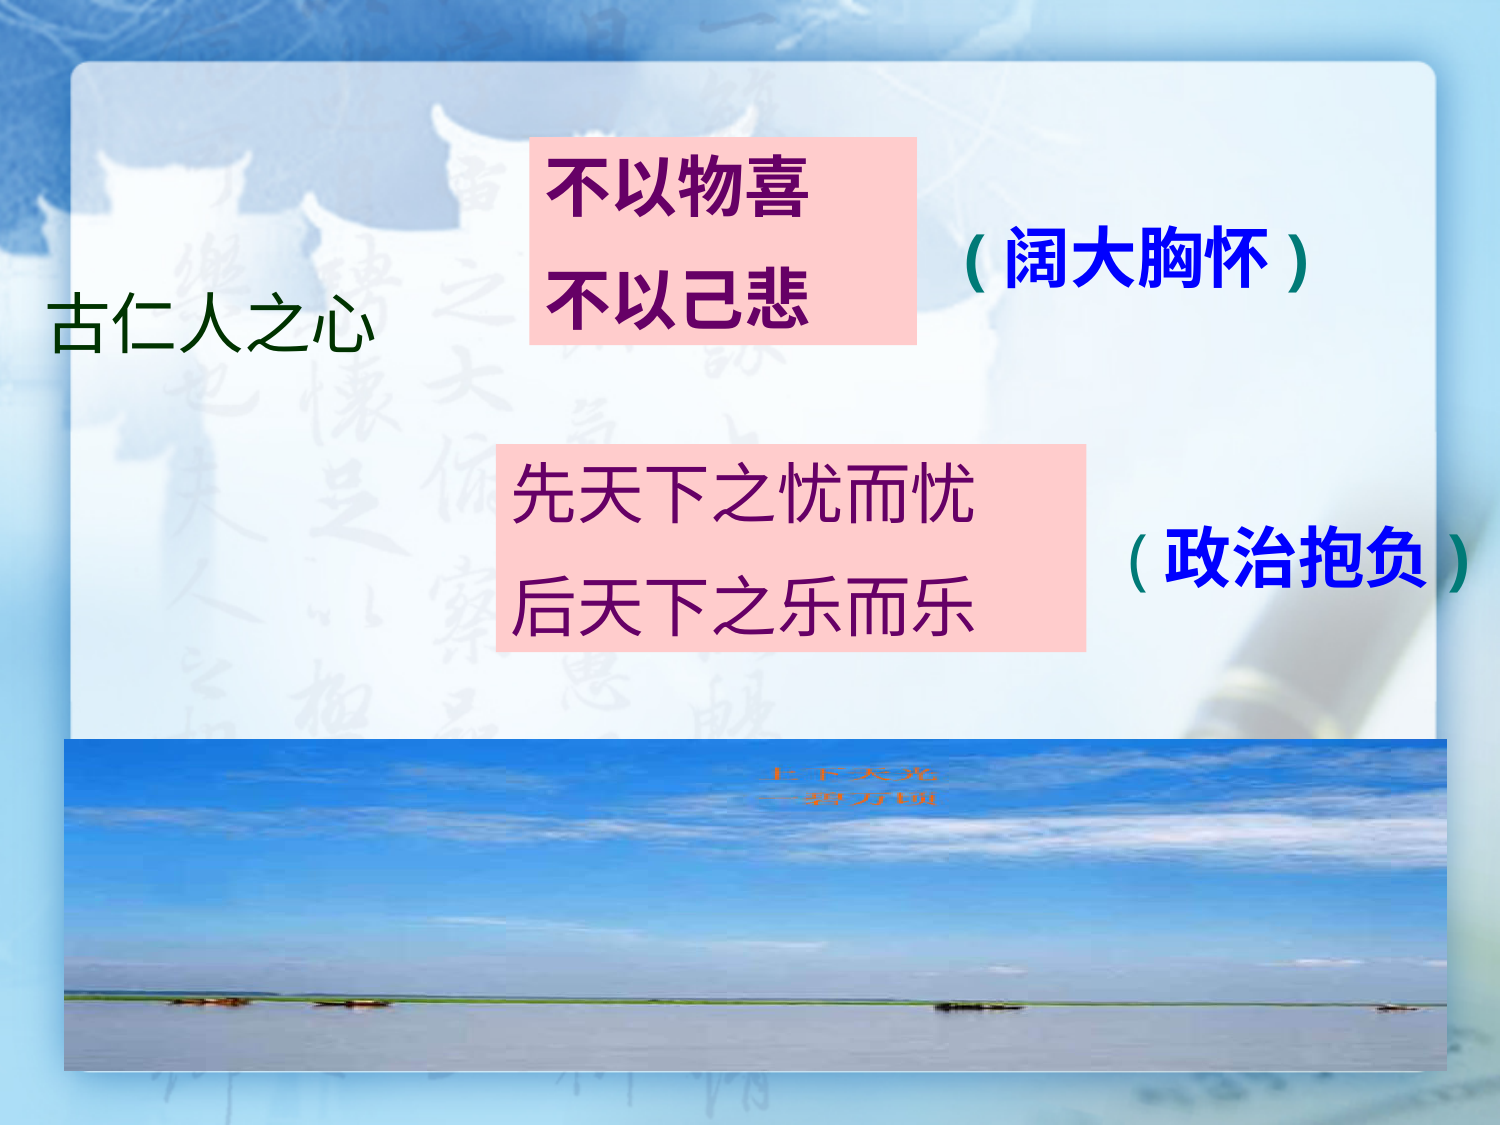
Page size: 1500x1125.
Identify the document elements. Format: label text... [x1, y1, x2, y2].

picture [0, 0, 1500, 1125]
text_box 先天下之忧而忧 后天下之乐而乐 [495, 444, 1087, 653]
text_box (阔大胸怀) [950, 208, 1324, 303]
text_box 不以物喜 不以己悲 [529, 137, 917, 346]
text_box (政治抱负) [1113, 508, 1485, 603]
text_box 古仁人之心 [29, 274, 505, 370]
